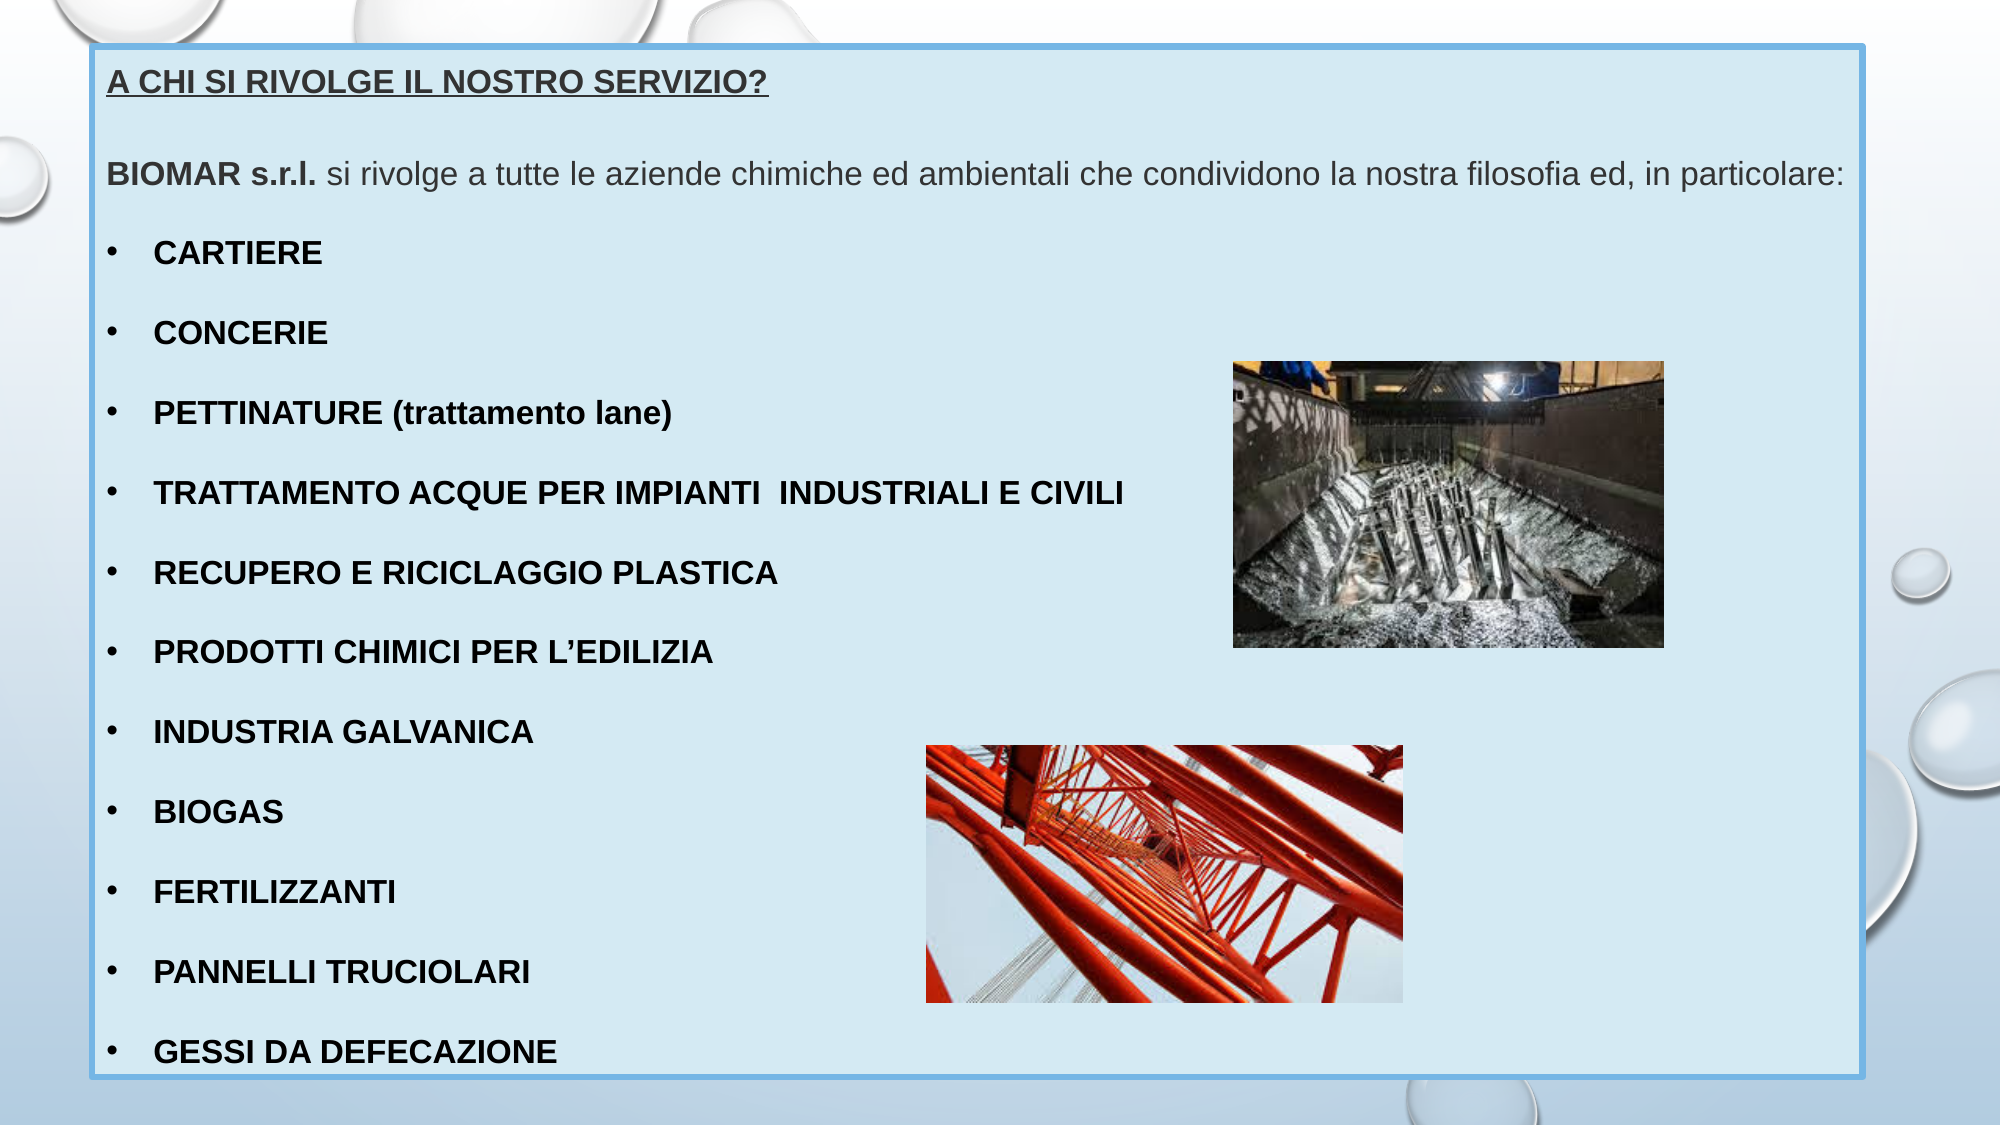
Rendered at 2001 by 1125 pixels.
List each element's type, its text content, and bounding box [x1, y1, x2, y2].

text_box A CHI SI RIVOLGE IL NOSTRO SERVIZIO? BIOMAR s.r.l. si rivolge a tutte le aziende chimiche ed ambientali che condividono la nostra filosofia ed, in particolare: CARTIERE CONCERIE PETTINATURE (trattamento lane) TRATTAMENTO ACQUE PER IMPIANTI INDUSTRIALI E CIVILI RECUPERO E RICICLAGGIO PLASTICA PRODOTTI CHIMICI PER L’EDILIZIA INDUSTRIA GALVANICA BIOGAS FERTILIZZANTI PANNELLI TRUCIOLARI GESSI DA DEFECAZIONE [91, 46, 1863, 1078]
picture [0, 0, 2000, 1125]
